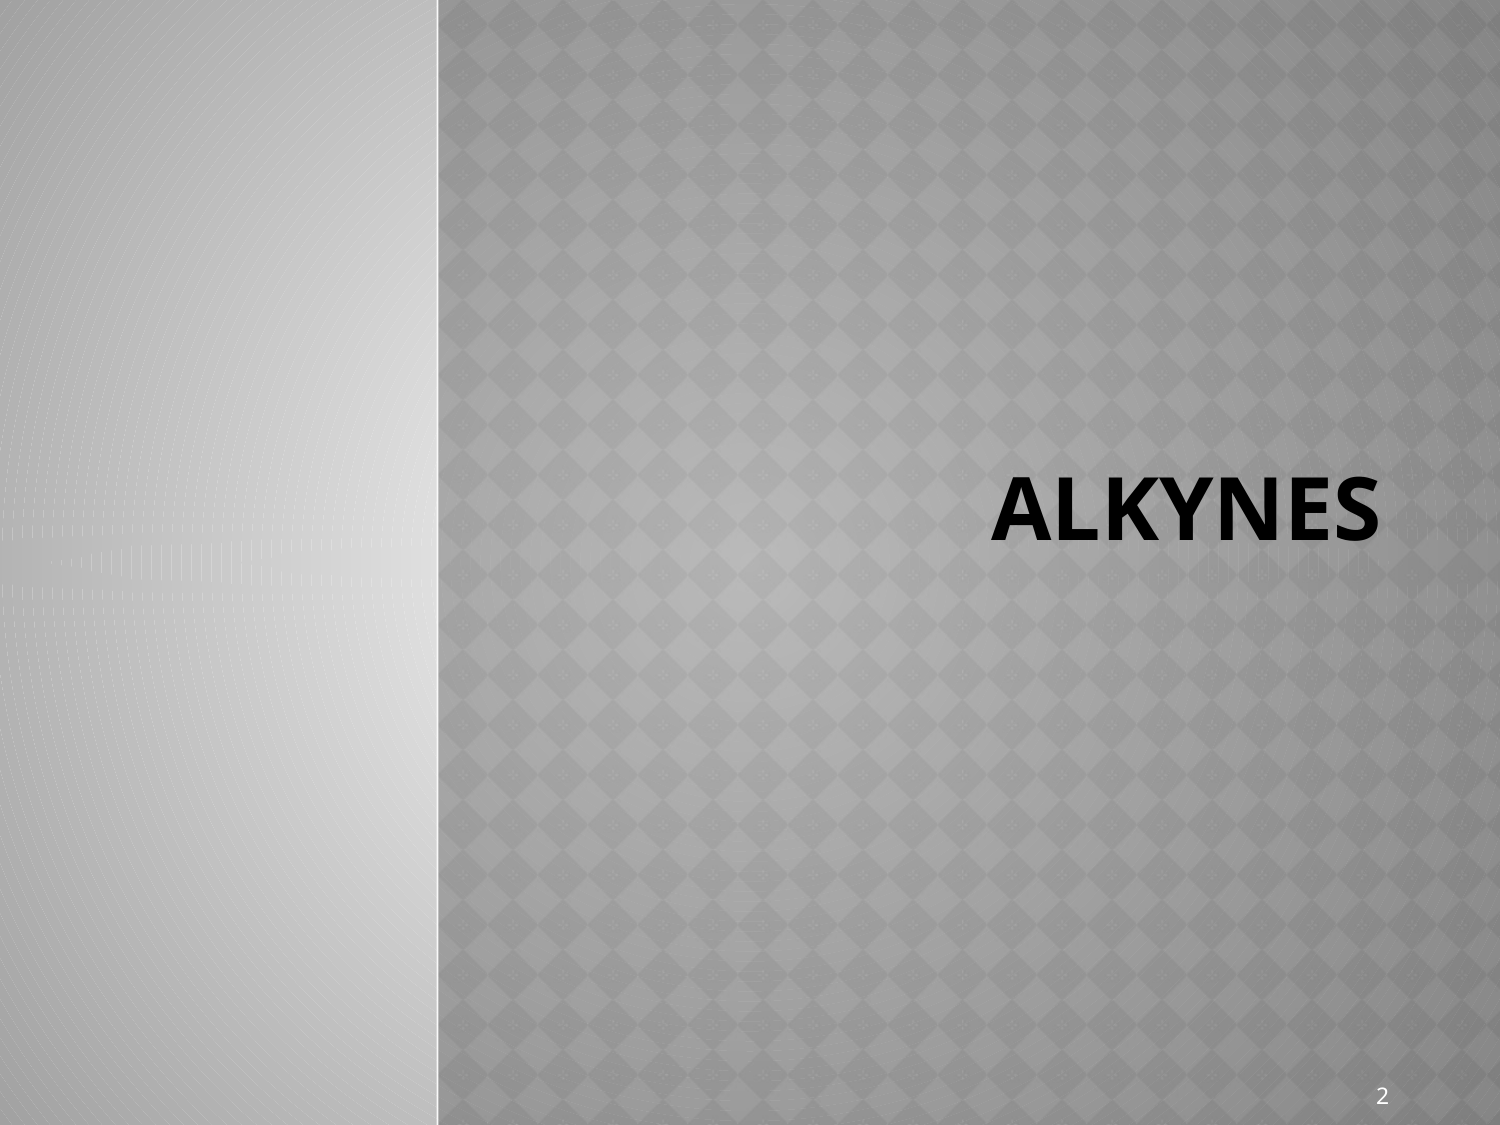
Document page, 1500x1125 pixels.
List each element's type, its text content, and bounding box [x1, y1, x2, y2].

title alkynes [552, 87, 1390, 558]
slide_number 2 [1292, 1075, 1390, 1113]
